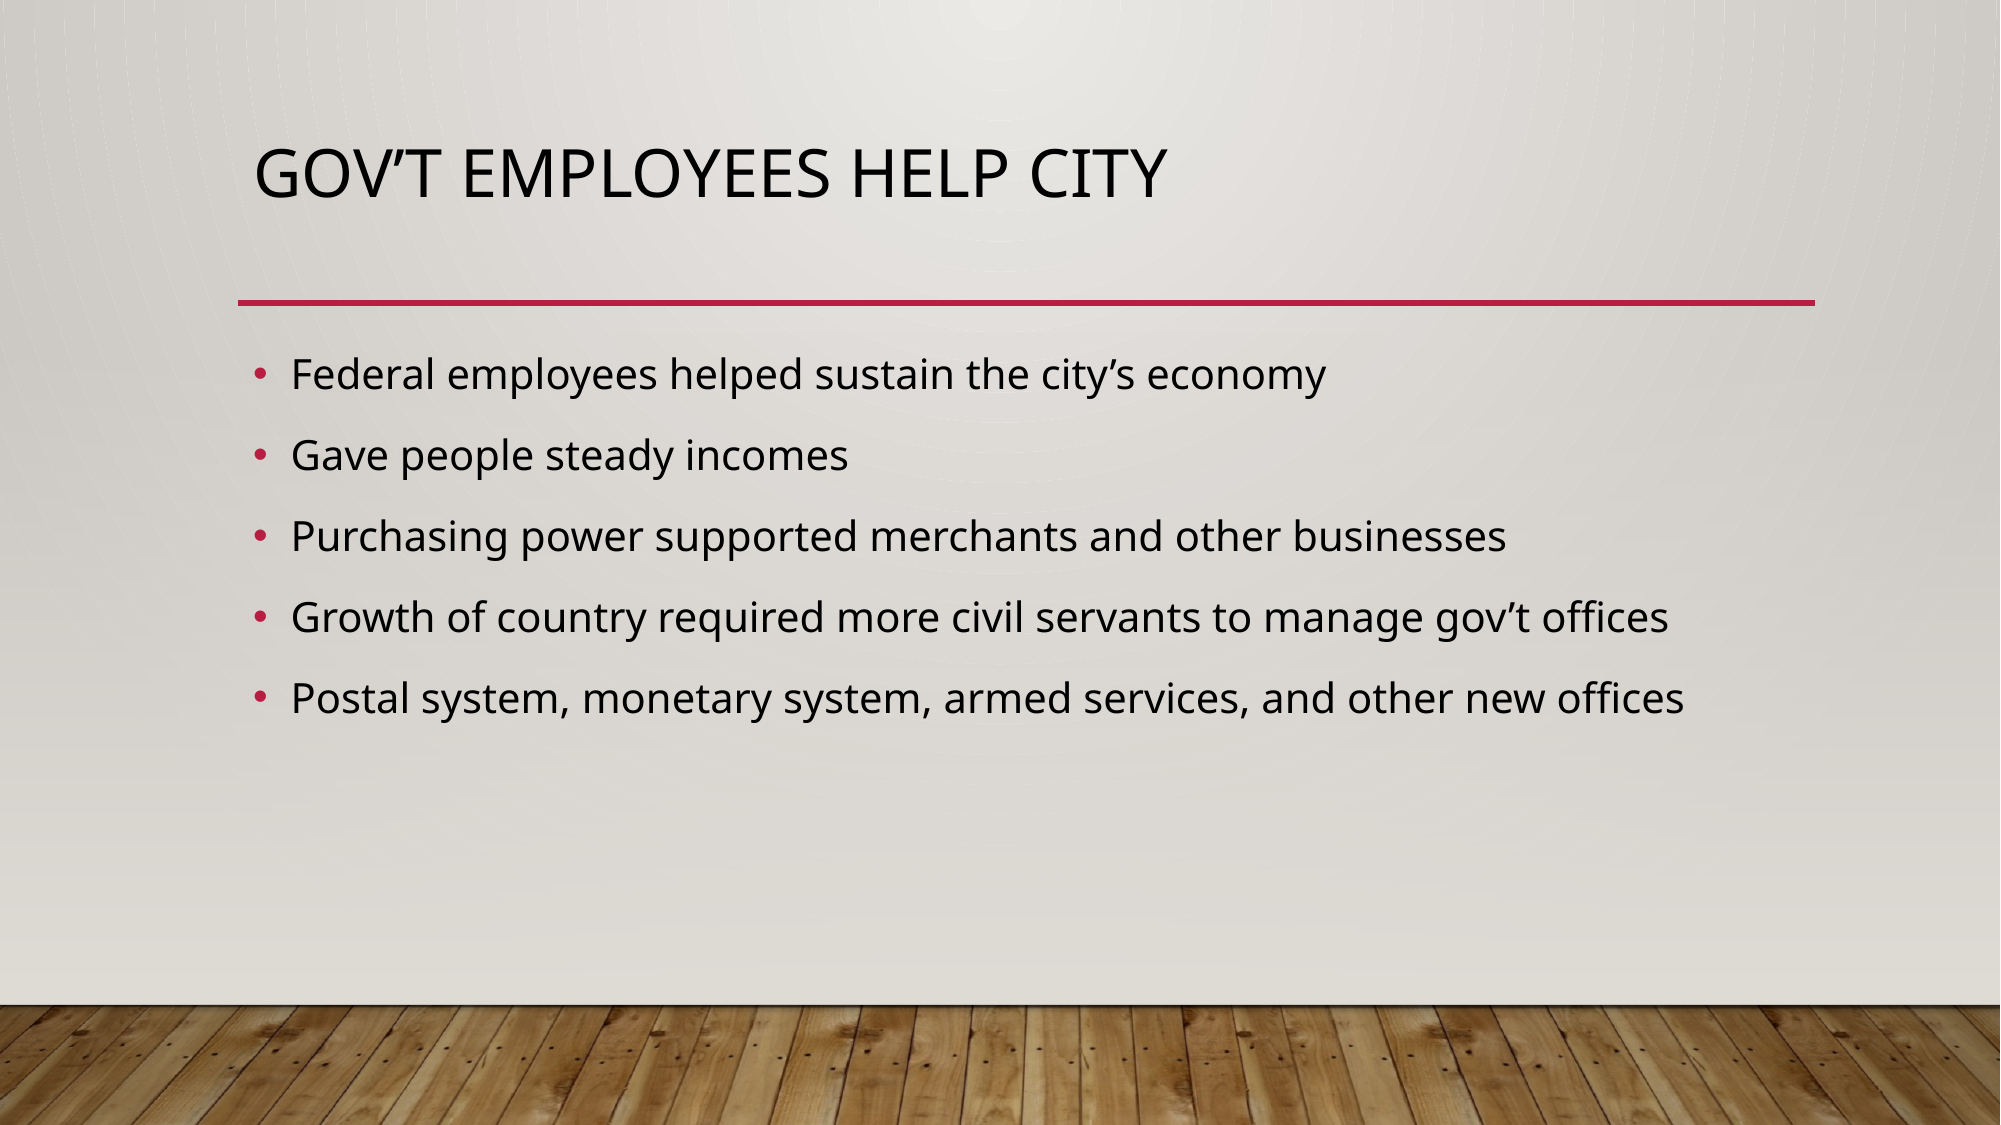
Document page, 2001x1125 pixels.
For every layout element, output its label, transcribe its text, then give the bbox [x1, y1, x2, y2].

picture [0, 1005, 2000, 1125]
title Gov’t employees help city [238, 131, 1814, 305]
list Federal employees helped sustain the city’s economy Gave people steady incomes Purchasing power supported merchants and other businesses Growth of country required more civil servants to manage gov’t offices Postal system, monetary system, armed services, and other new offices [238, 330, 1814, 897]
